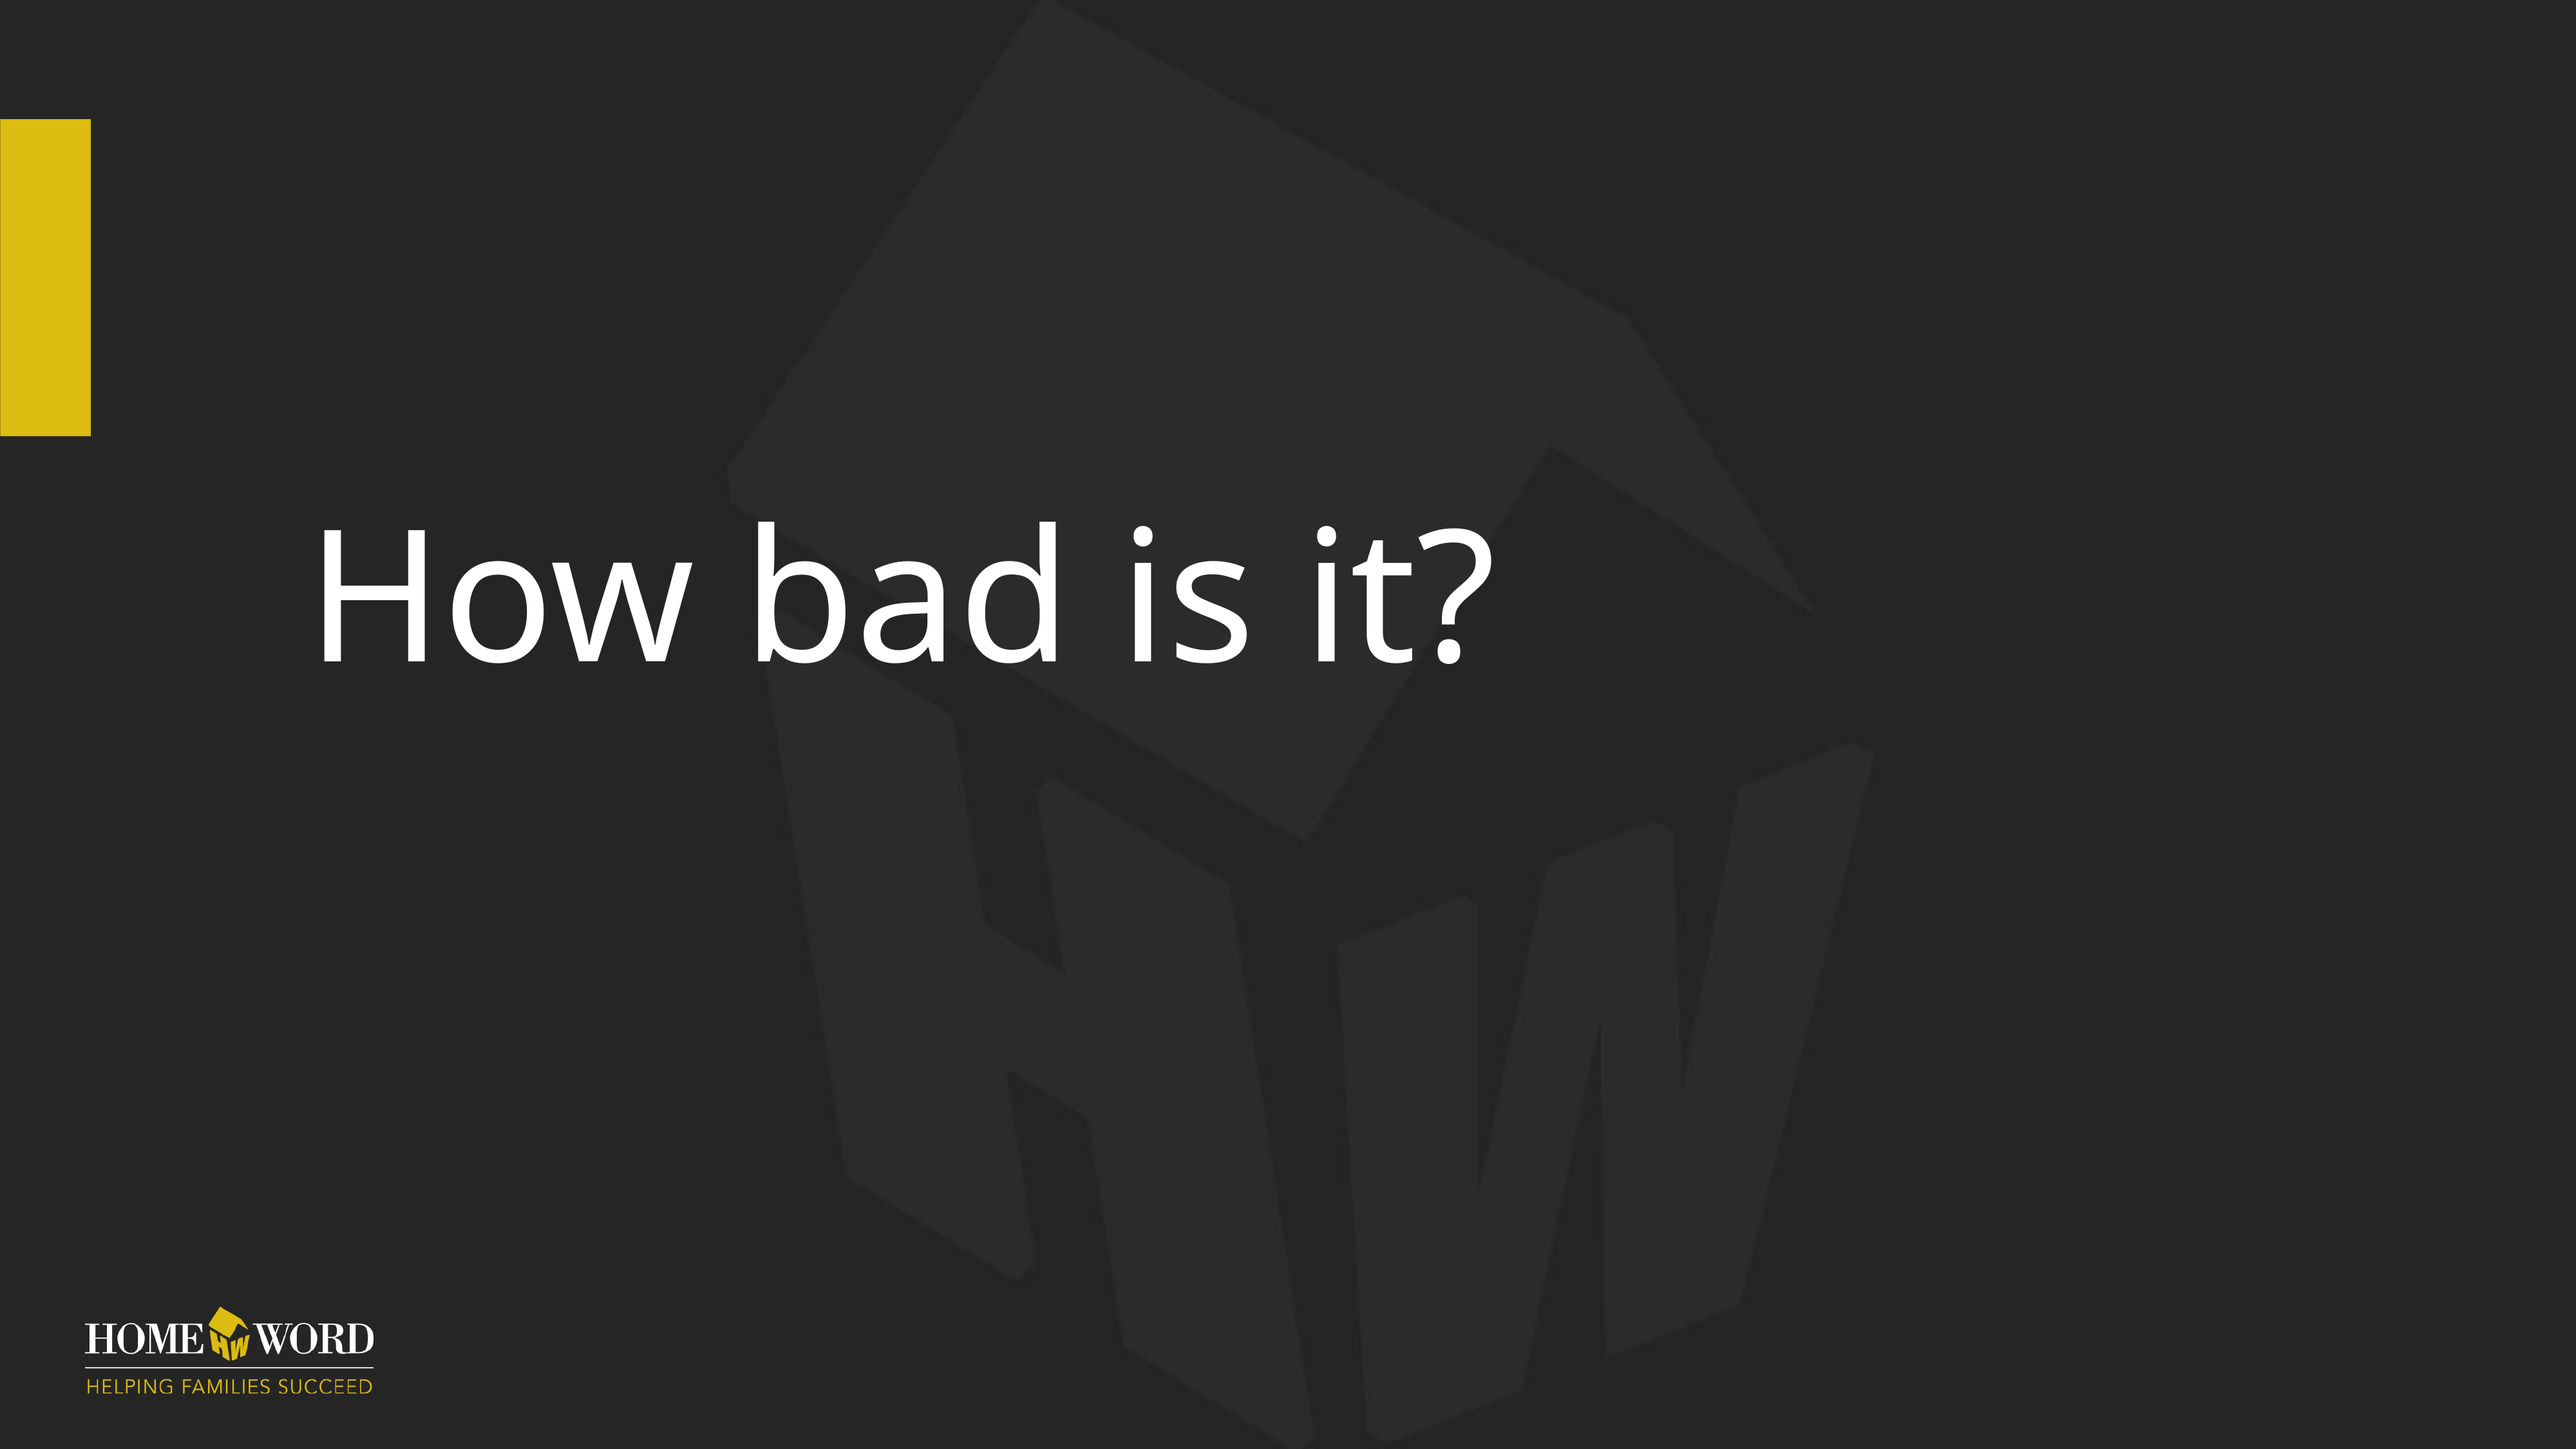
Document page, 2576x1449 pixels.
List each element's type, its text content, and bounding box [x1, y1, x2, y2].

picture [0, 0, 2576, 1449]
title How bad is it? [301, 472, 2246, 1175]
